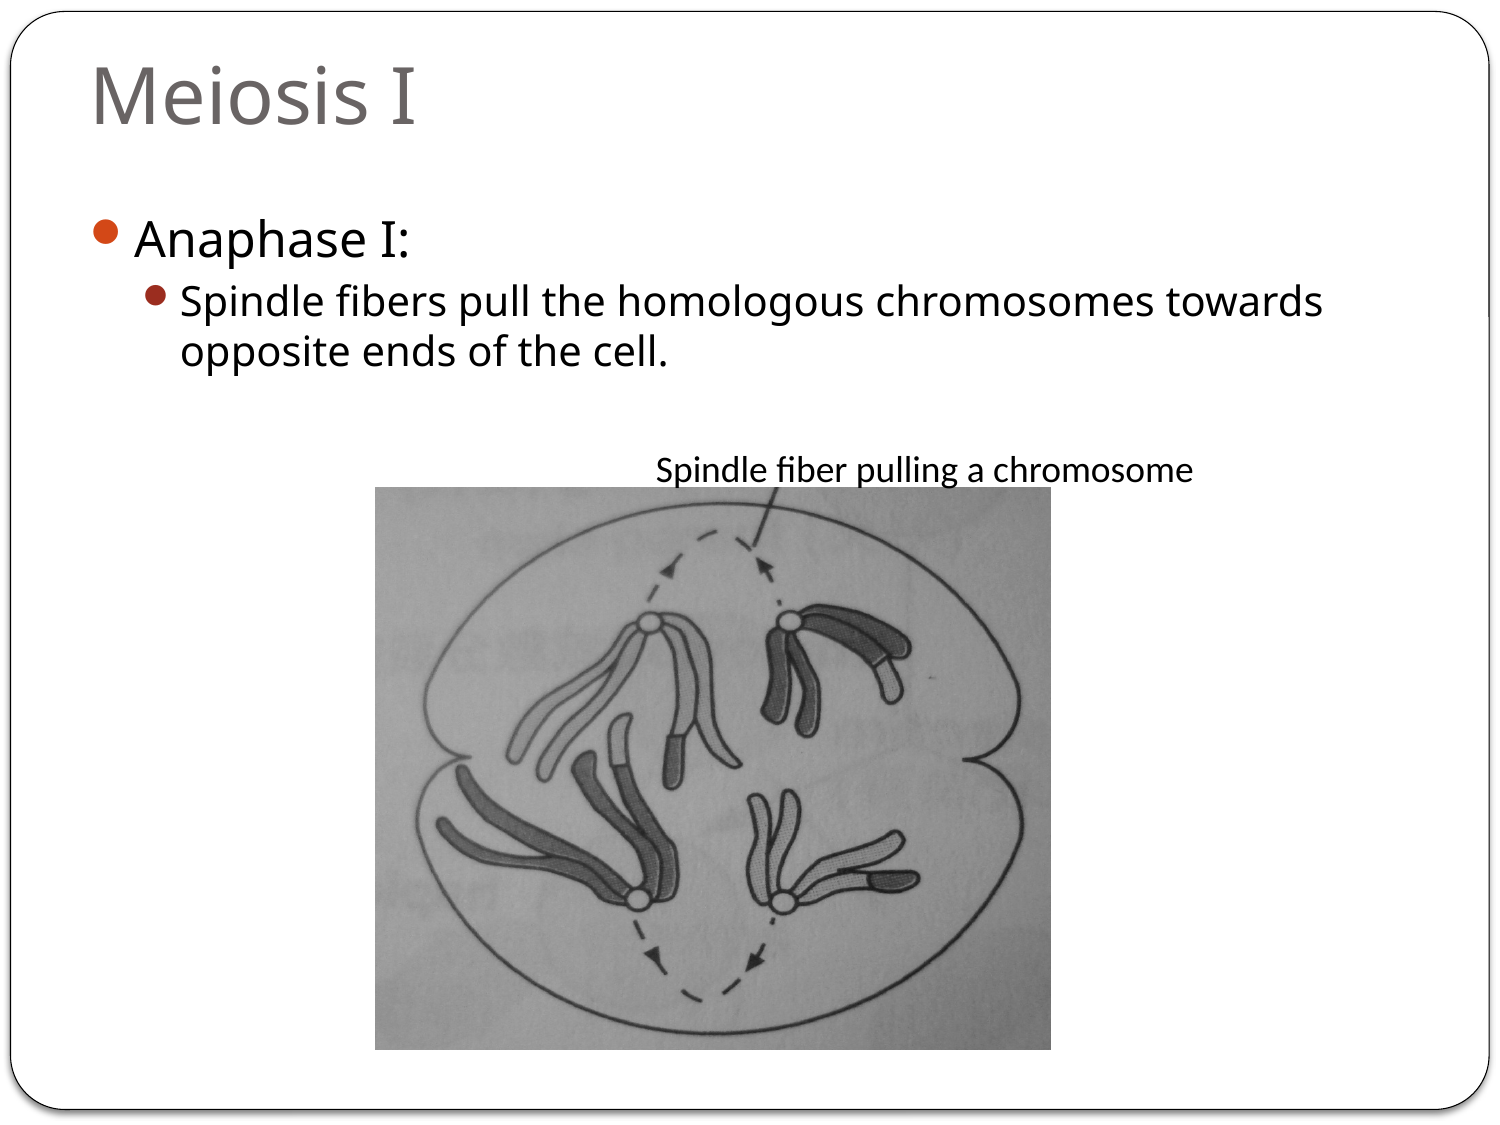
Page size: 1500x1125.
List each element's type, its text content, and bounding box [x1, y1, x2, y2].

text_box Spindle fiber pulling a chromosome [640, 437, 1210, 498]
picture [374, 487, 1051, 1051]
list Anaphase I: Spindle fibers pull the homologous chromosomes towards opposite ends of the cell. [75, 200, 1425, 943]
title Meiosis I [75, 37, 1425, 155]
